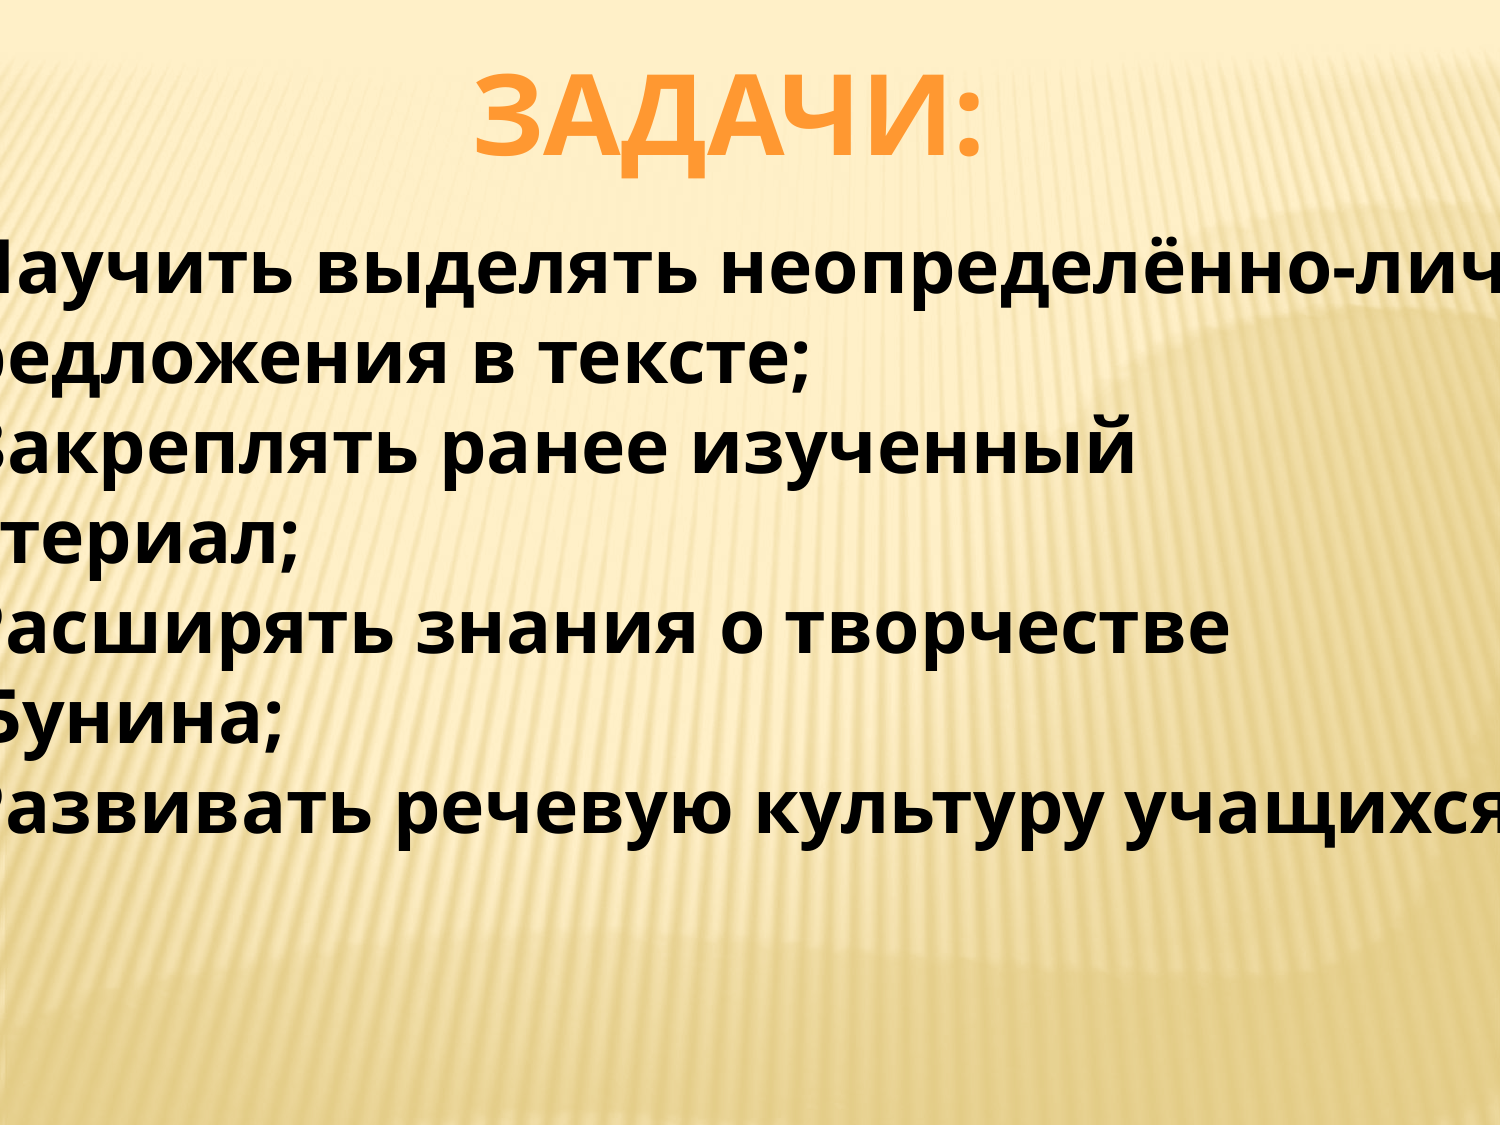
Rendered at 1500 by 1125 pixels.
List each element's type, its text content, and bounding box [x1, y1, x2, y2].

text_box Задачи: [456, 35, 1002, 186]
text_box Научить выделять неопределённо-личные предложения в тексте; Закреплять ранее изученный материал; Расширять знания о творчестве И.Бунина; Развивать речевую культуру учащихся. [0, 210, 1500, 901]
